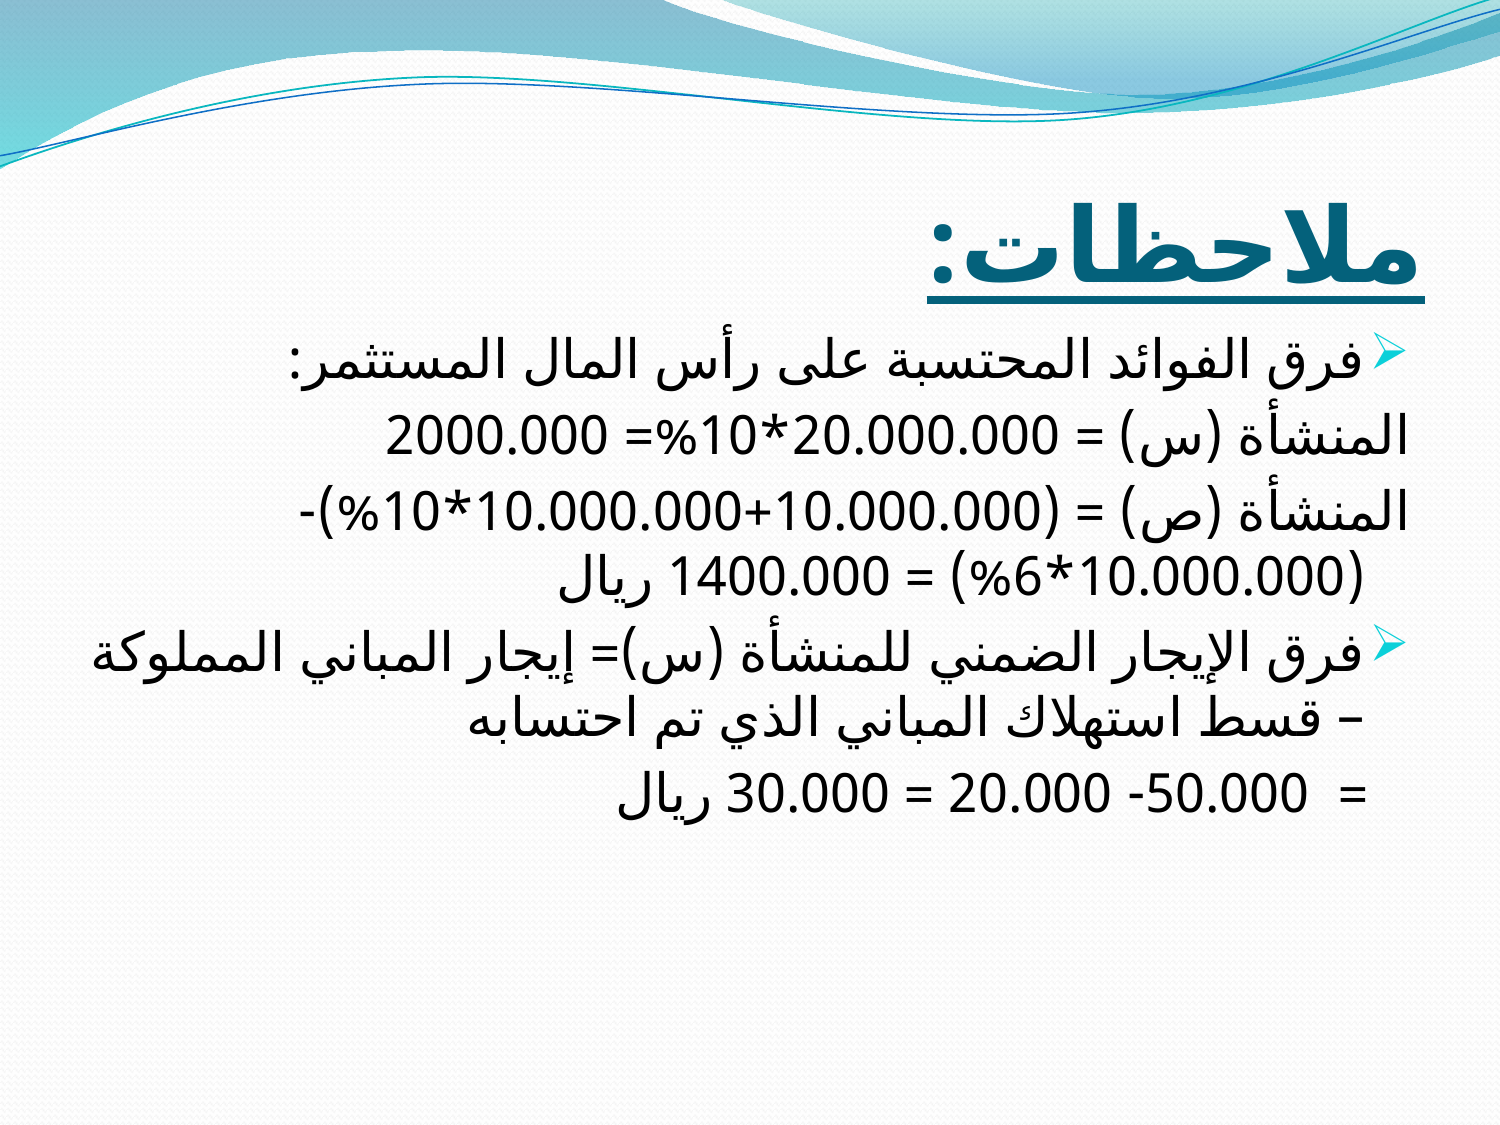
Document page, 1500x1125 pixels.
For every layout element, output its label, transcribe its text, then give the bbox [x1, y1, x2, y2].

list فرق الفوائد المحتسبة على رأس المال المستثمر: المنشأة (س) = 20.000.000*10%= 2000.000 المنشأة (ص) = (10.000.000+10.000.000*10%)-(10.000.000*6%) = 1400.000 ريال فرق الإيجار الضمني للمنشأة (س)= إيجار المباني المملوكة – قسط استهلاك المباني الذي تم احتسابه = 50.000- 20.000 = 30.000 ريال [35, 317, 1425, 1038]
title ملاحظات: [75, 115, 1425, 303]
